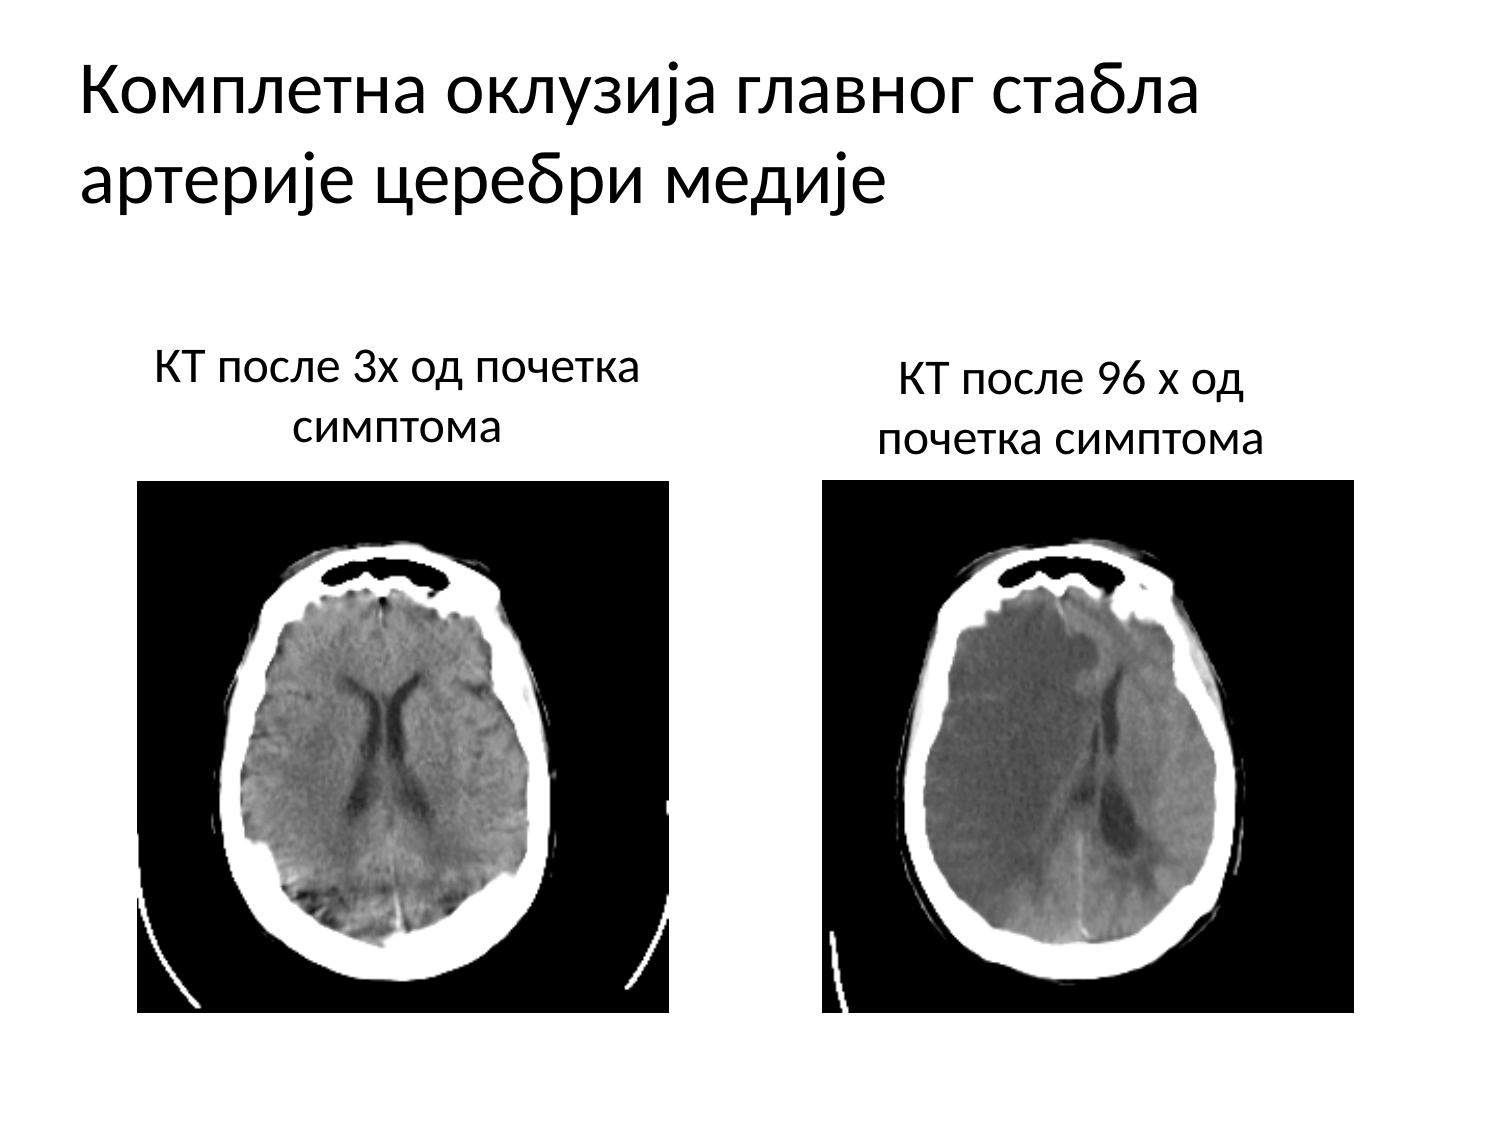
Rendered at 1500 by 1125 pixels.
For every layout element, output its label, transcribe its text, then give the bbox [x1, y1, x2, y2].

picture [822, 480, 1354, 1013]
text_box КT после 3х од почетка симптома [124, 324, 670, 460]
picture [137, 481, 669, 1013]
text_box КT после 96 х од почетка симптома симптомаptoma [800, 337, 1342, 533]
text_box Комплетна оклузија главног стабла артерије церебри медије [64, 30, 1387, 316]
